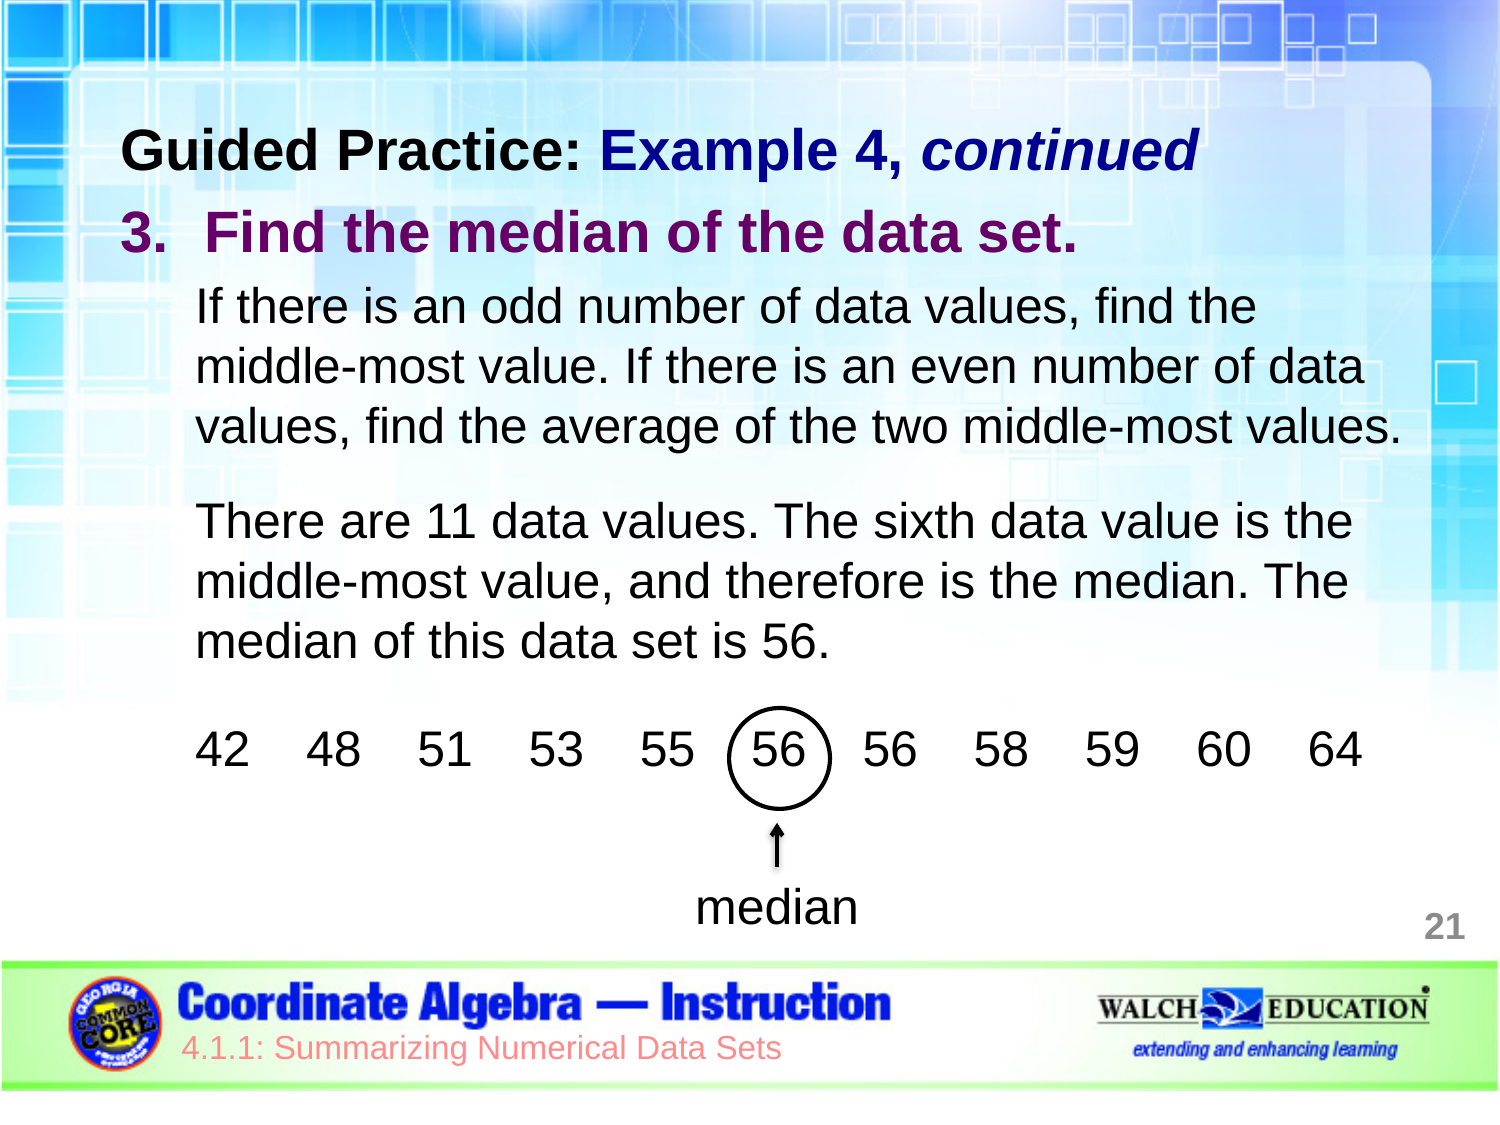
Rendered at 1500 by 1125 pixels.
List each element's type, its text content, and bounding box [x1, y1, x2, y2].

text_box median [635, 867, 919, 943]
subtitle Guided Practice: Example 4, continued Find the median of the data set. If there is an odd number of data values, find the middle-most value. If there is an even number of data values, find the average of the two middle-most values. There are 11 data values. The sixth data value is the middle-most value, and therefore is the median. The median of this data set is 56. 42 48 51 53 55 56 56 58 59 60 64 [105, 105, 1421, 925]
picture [1, 0, 1500, 1091]
text_box [726, 705, 833, 811]
footer 4.1.1: Summarizing Numerical Data Sets [166, 1024, 1080, 1069]
slide_number 21 [1361, 901, 1481, 949]
